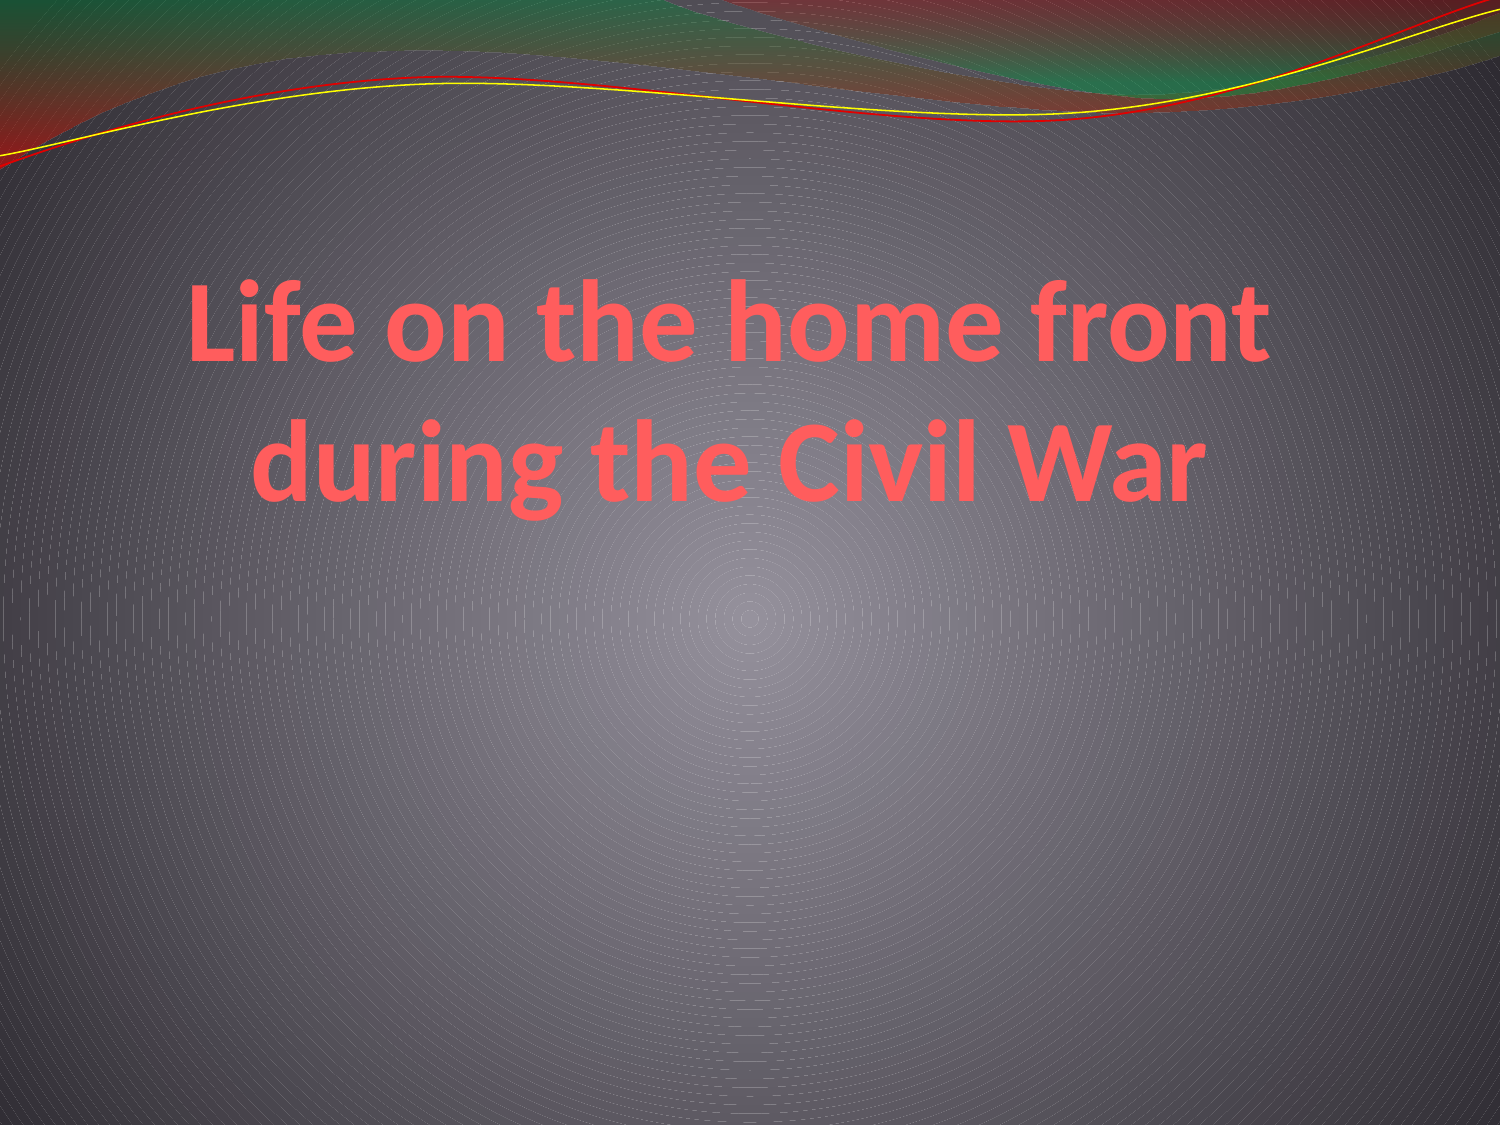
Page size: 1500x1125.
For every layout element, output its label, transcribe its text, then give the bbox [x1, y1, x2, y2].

title Life on the home front during the Civil War [87, 224, 1376, 525]
